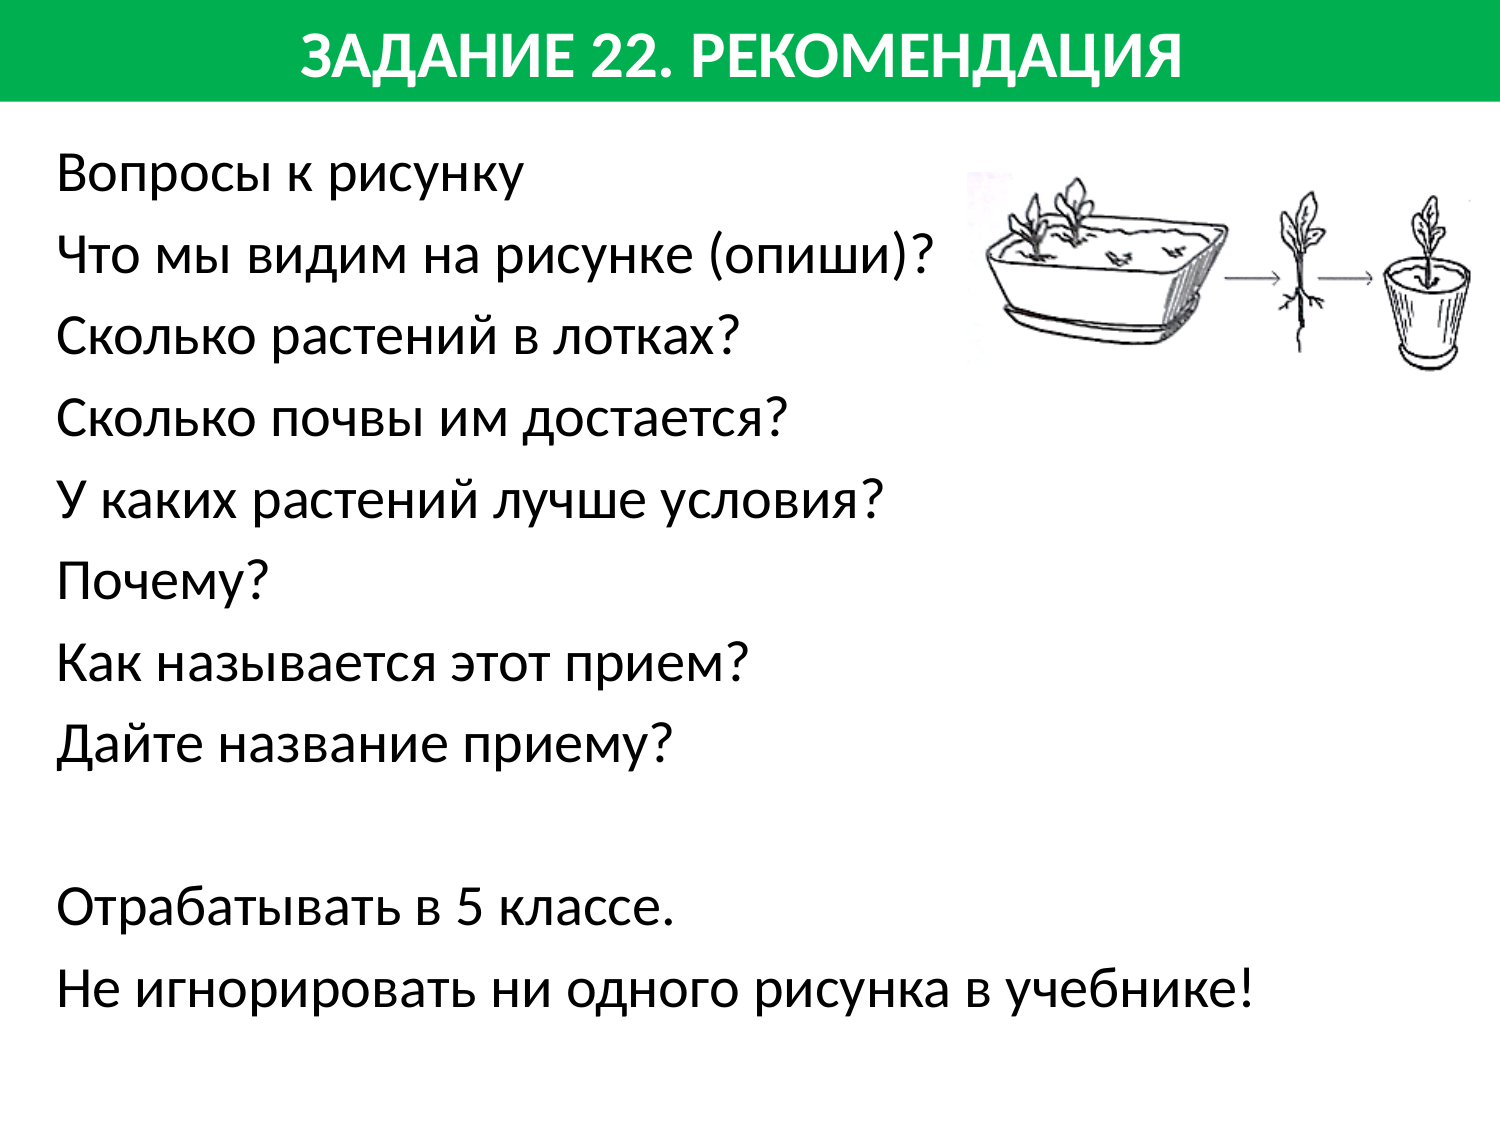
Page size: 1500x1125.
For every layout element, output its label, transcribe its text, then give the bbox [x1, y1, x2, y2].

list Вопросы к рисунку Что мы видим на рисунке (опиши)? Сколько растений в лотках? Сколько почвы им достается? У каких растений лучше условия? Почему? Как называется этот прием? Дайте название приему? Отрабатывать в 5 классе. Не игнорировать ни одного рисунка в учебнике! [41, 126, 1459, 1036]
text_box ЗАДАНИЕ 22. РЕКОМЕНДАЦИЯ [0, 0, 1500, 102]
picture [967, 172, 1500, 375]
